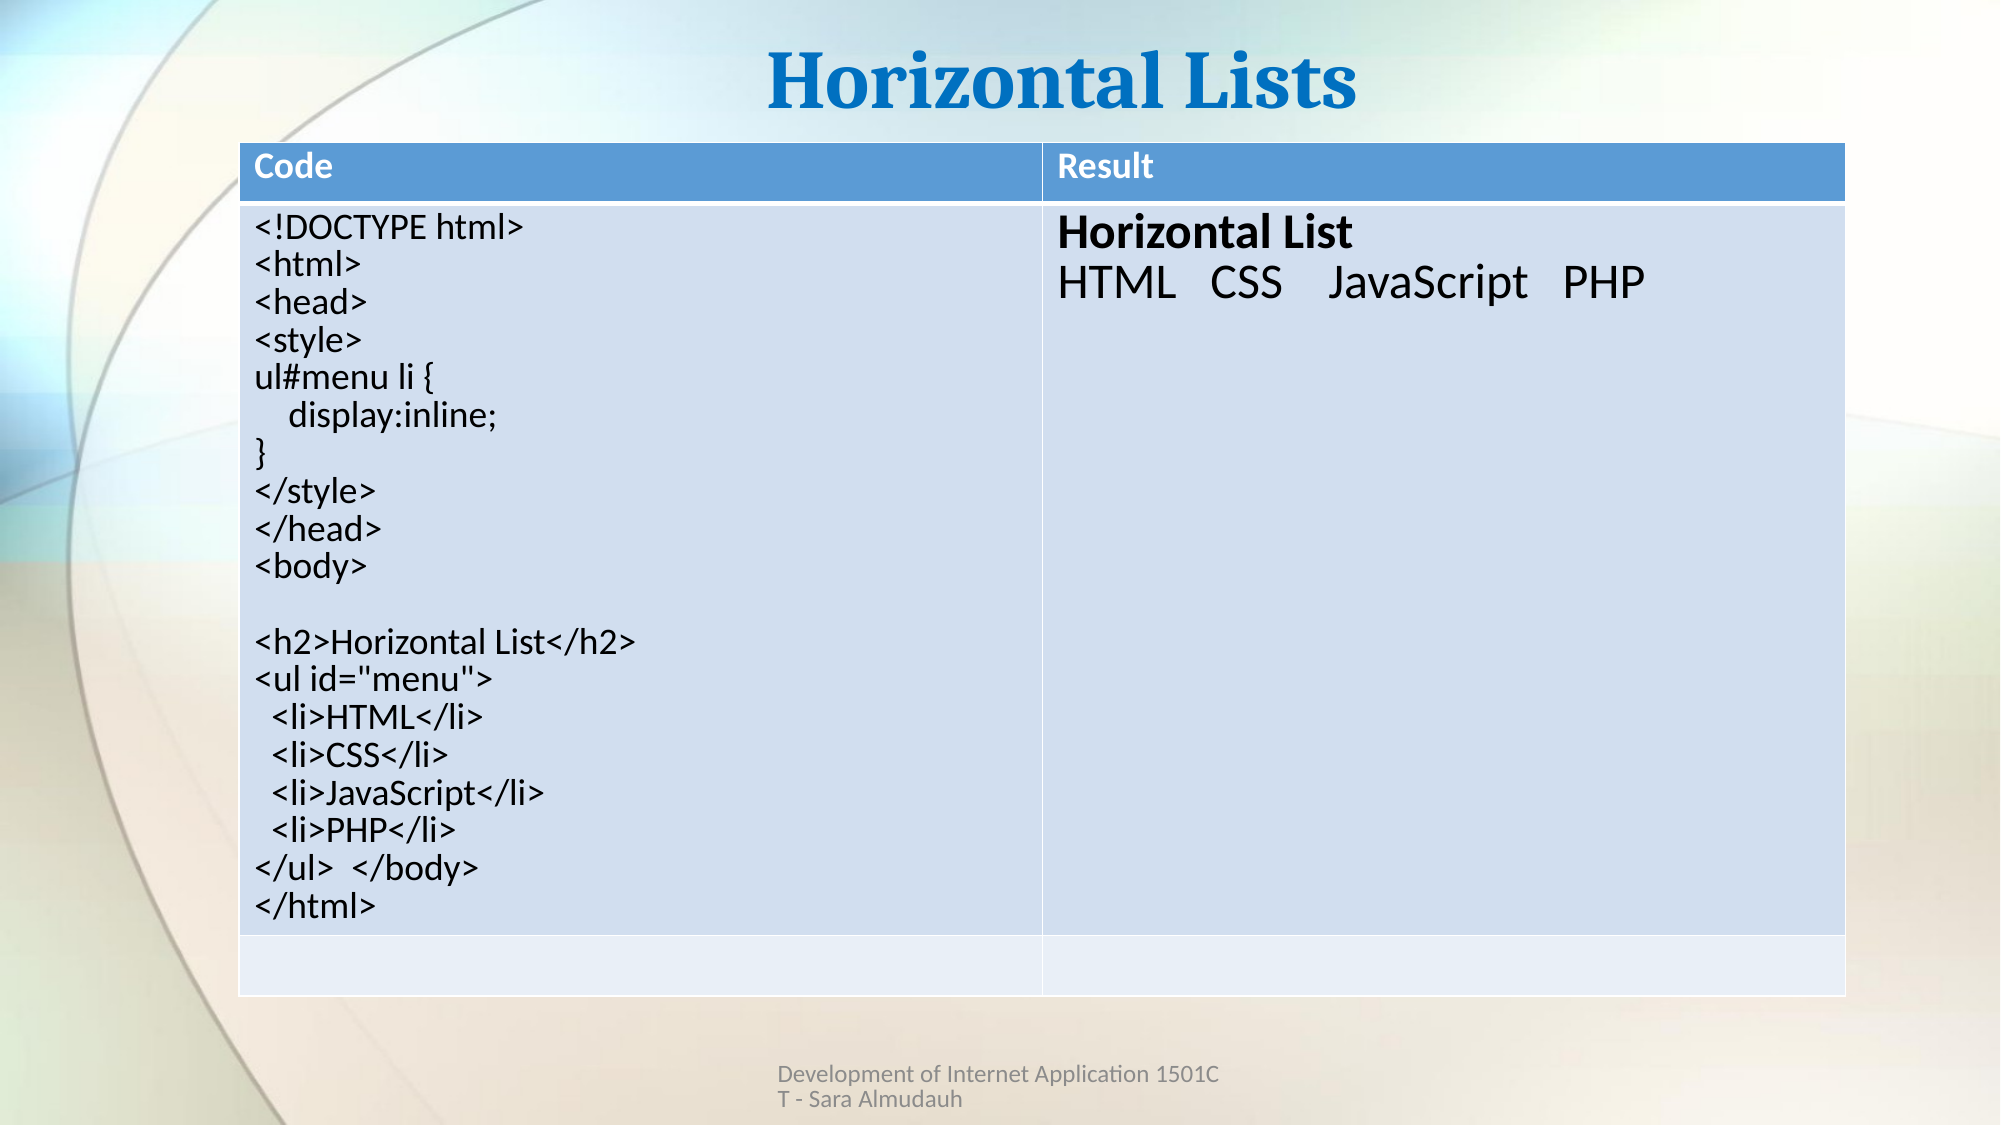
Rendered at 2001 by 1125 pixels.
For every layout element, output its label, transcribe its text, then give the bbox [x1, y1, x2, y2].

picture [0, 0, 2001, 1125]
table_cell [240, 936, 1042, 995]
table_header Result [1043, 143, 1845, 201]
title Horizontal Lists [322, 8, 1804, 142]
table_cell <!DOCTYPE html> <html> <head> <style> ul#menu li { display:inline; } </style> </head> <body> <h2>Horizontal List</h2> <ul id="menu"> <li>HTML</li> <li>CSS</li> <li>JavaScript</li> <li>PHP</li> </ul> </body> </html> [240, 206, 1042, 935]
table_cell [1043, 936, 1845, 995]
table_header Code [240, 143, 1042, 201]
footer Development of Internet Application 1501CT - Sara Almudauh [762, 1042, 1238, 1103]
table_cell Horizontal List HTML CSS JavaScript PHP [1043, 206, 1845, 935]
